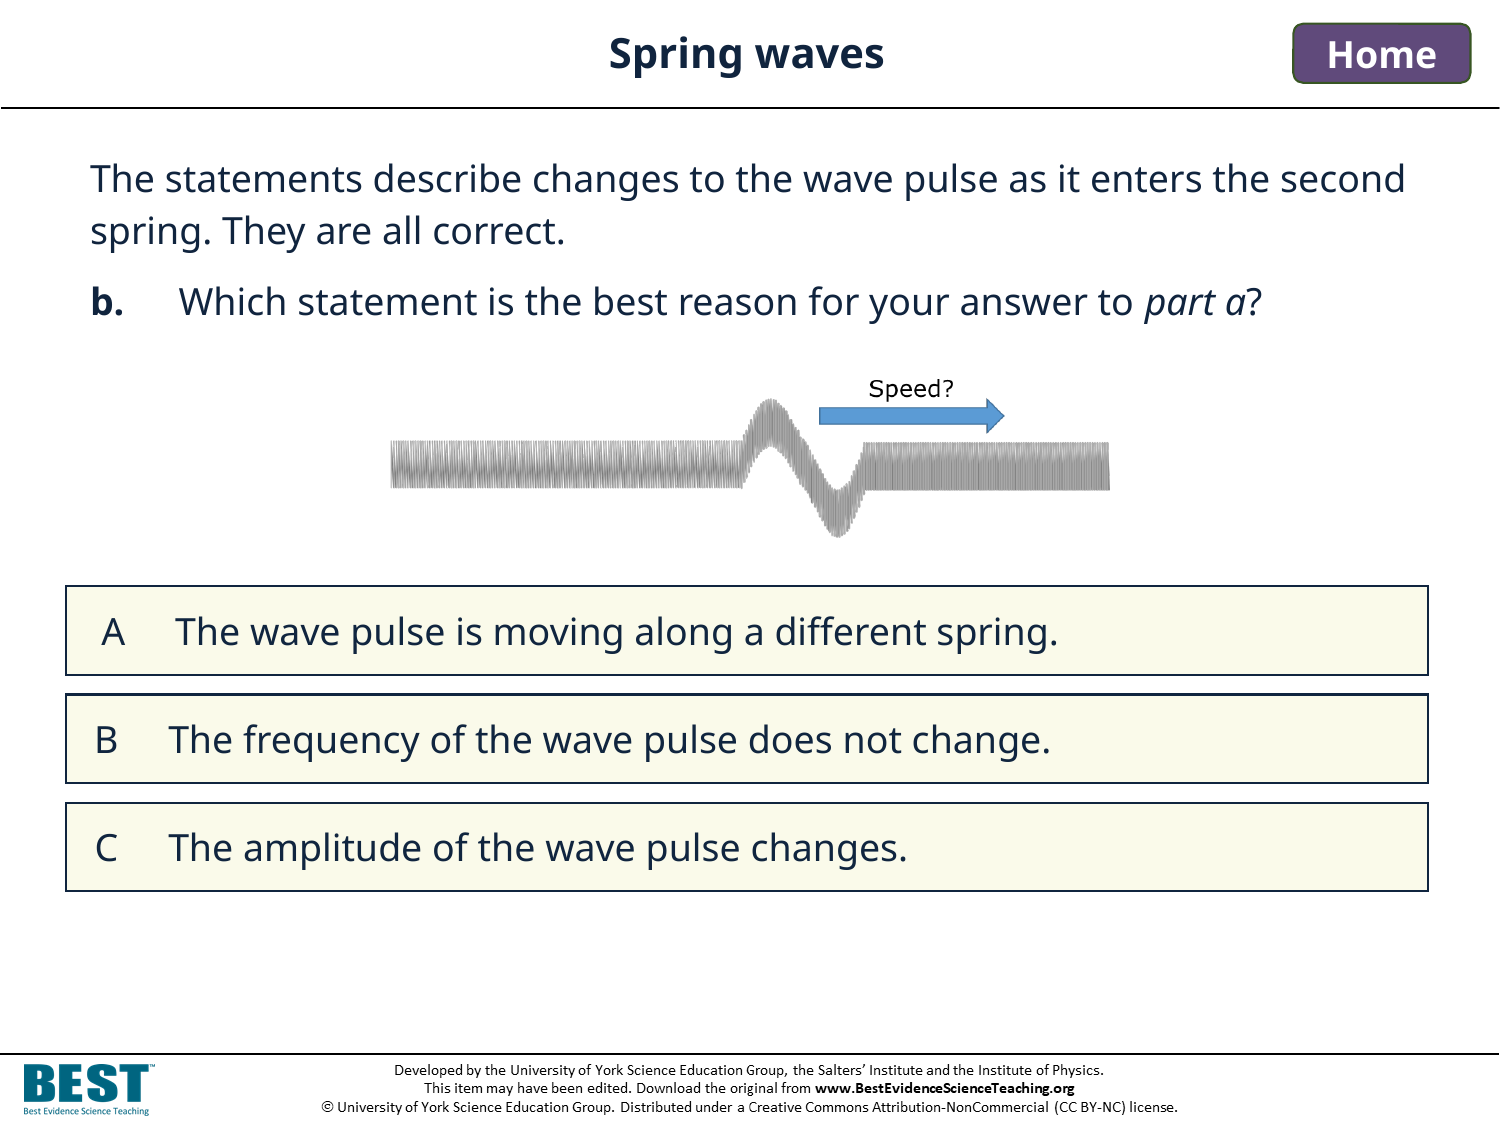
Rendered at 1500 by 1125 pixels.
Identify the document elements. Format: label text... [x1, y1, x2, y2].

picture [0, 107, 1500, 1125]
text_box Home [1292, 22, 1472, 84]
text_box Spring waves [23, 4, 1471, 99]
